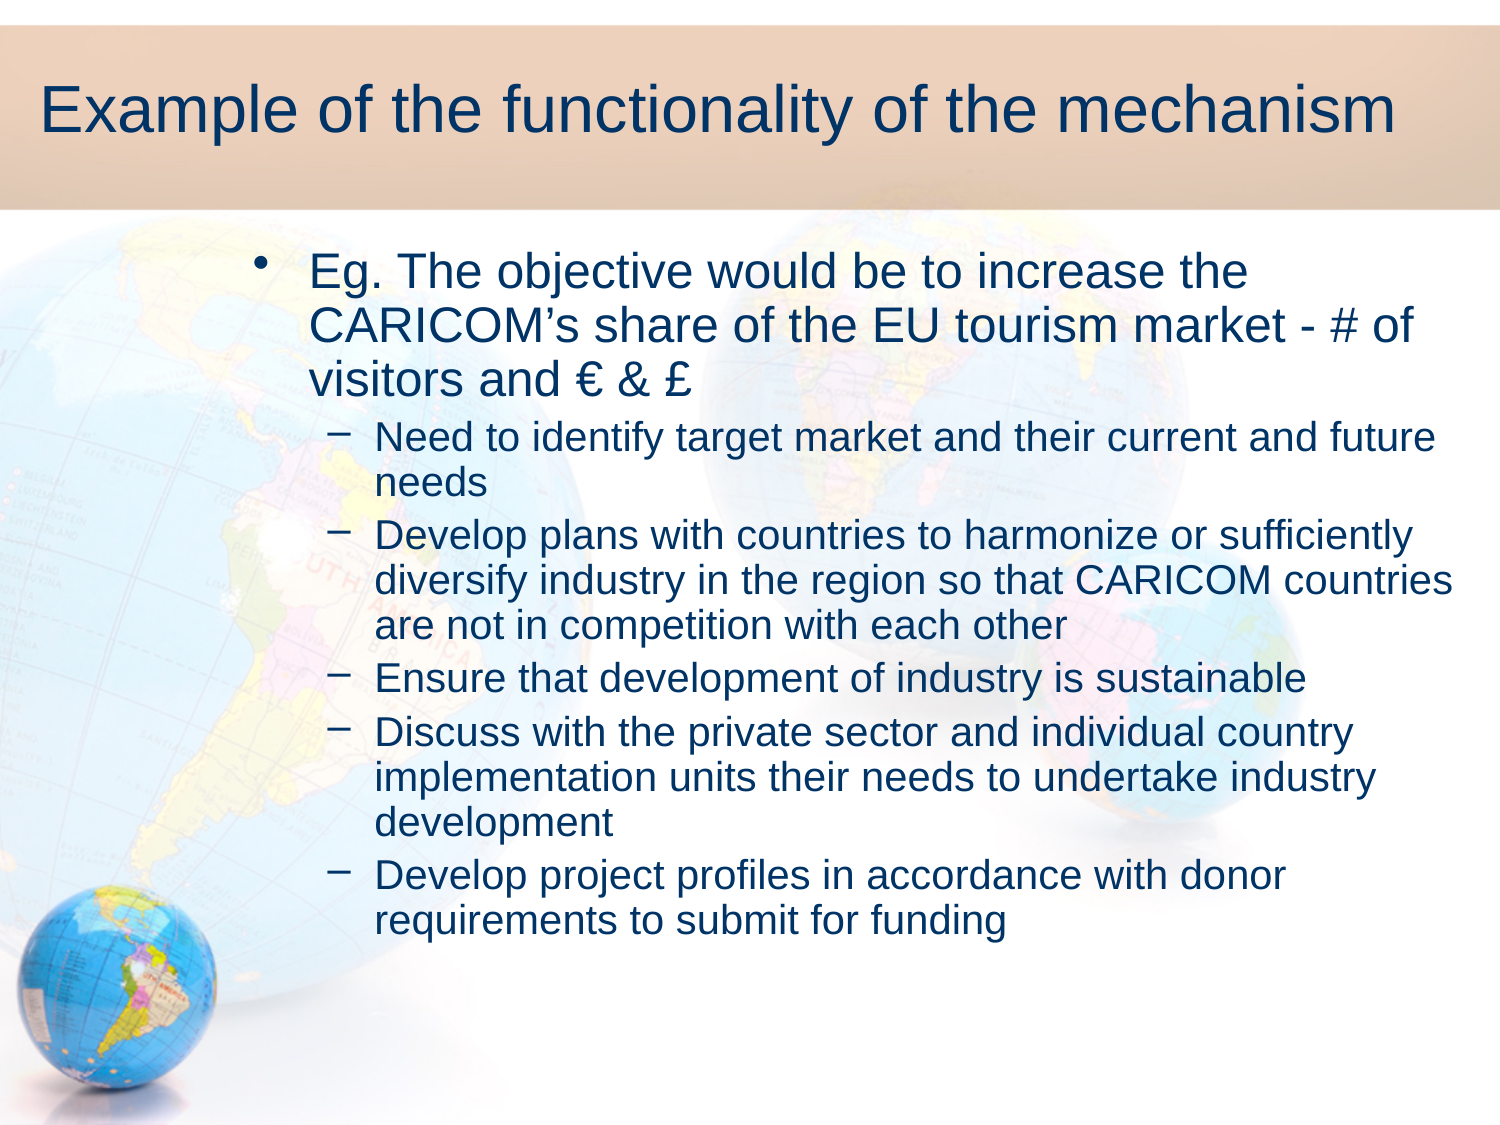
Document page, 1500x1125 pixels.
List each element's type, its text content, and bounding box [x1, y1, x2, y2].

title Example of the functionality of the mechanism [24, 37, 1476, 176]
picture [0, 0, 1500, 1125]
list Eg. The objective would be to increase the CARICOM’s share of the EU tourism market - # of visitors and € & £ Need to identify target market and their current and future needs Develop plans with countries to harmonize or sufficiently diversify industry in the region so that CARICOM countries are not in competition with each other Ensure that development of industry is sustainable Discuss with the private sector and individual country implementation units their needs to undertake industry development Develop project profiles in accordance with donor requirements to submit for funding [237, 237, 1476, 1038]
